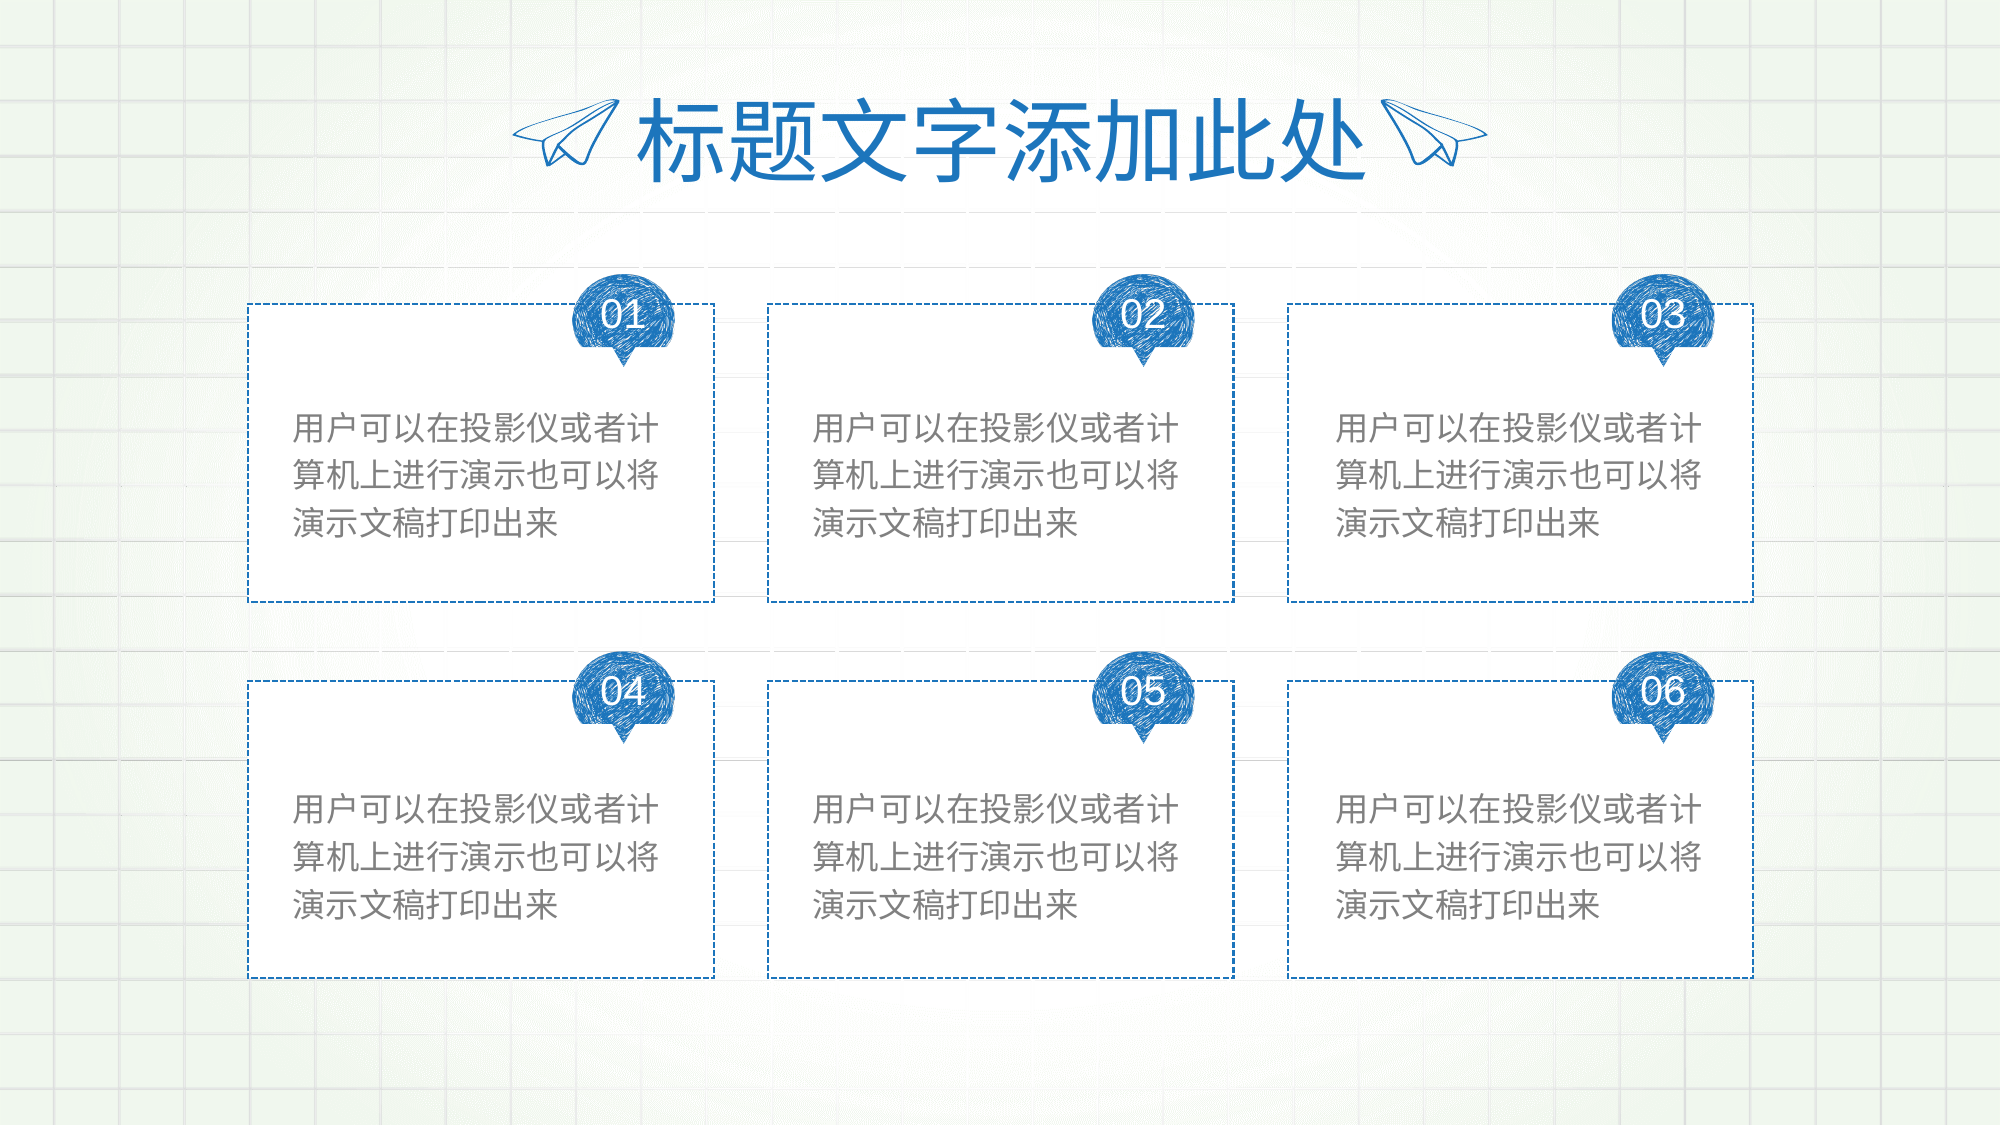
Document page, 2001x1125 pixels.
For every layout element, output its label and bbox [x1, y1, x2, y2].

text_box [1287, 651, 1754, 979]
text_box [511, 54, 1489, 196]
text_box [1287, 274, 1754, 602]
text_box [247, 651, 714, 979]
text_box [247, 274, 714, 602]
text_box [767, 651, 1234, 979]
picture [0, 0, 2000, 1125]
text_box [767, 274, 1234, 602]
